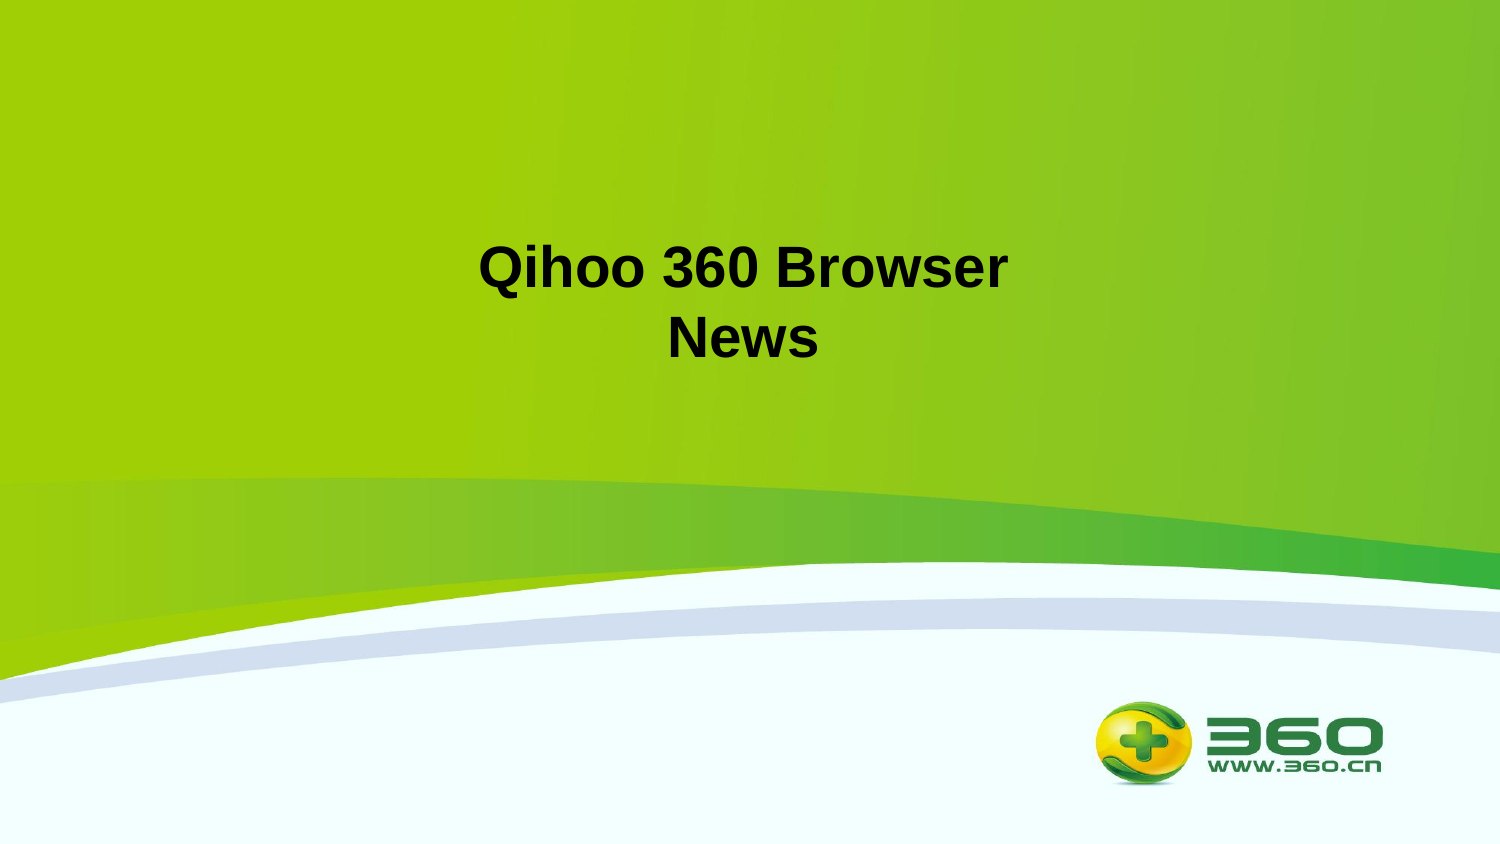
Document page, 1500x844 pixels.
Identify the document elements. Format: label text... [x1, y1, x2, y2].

text_box [387, 536, 1155, 697]
text_box Qihoo 360 Browser News [162, 221, 1325, 377]
picture [0, 0, 1500, 844]
